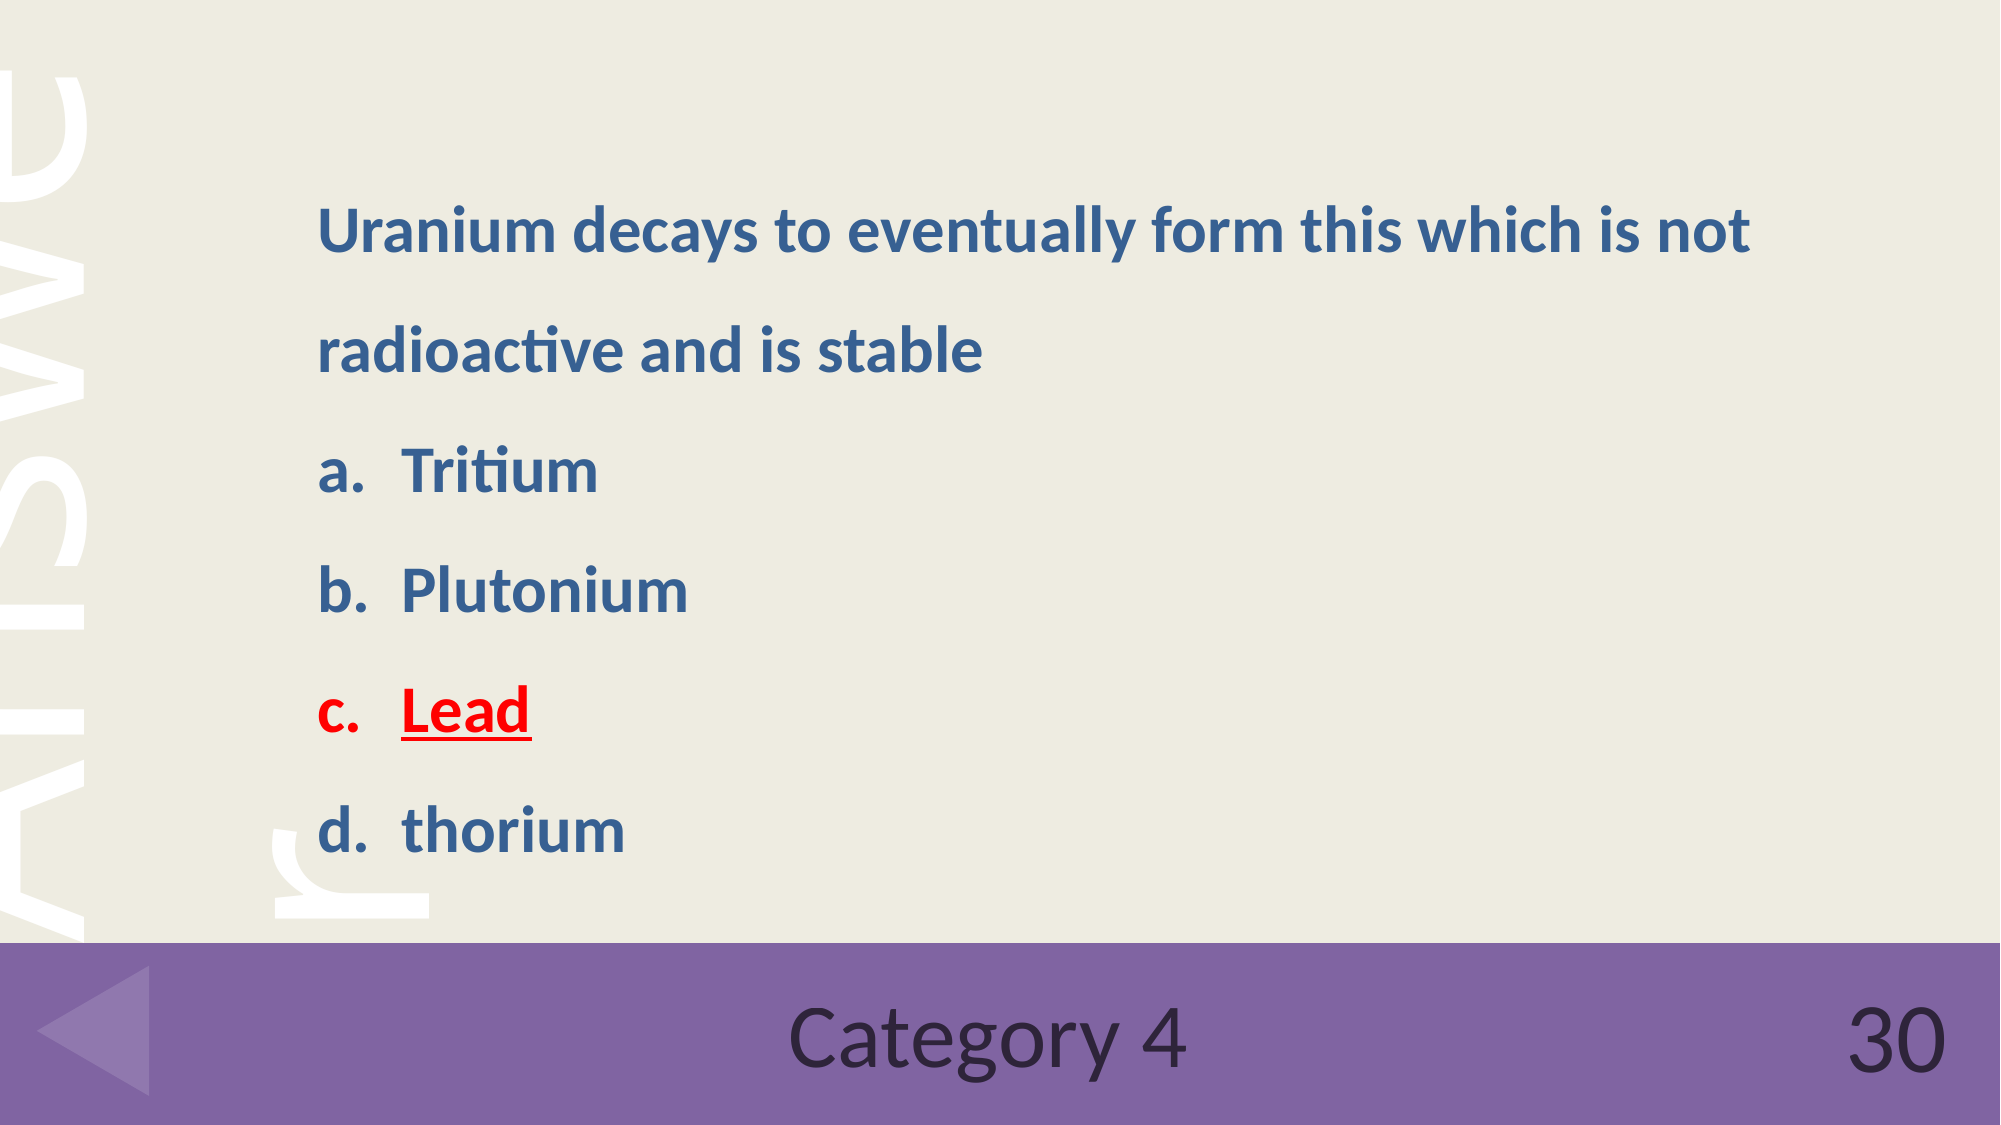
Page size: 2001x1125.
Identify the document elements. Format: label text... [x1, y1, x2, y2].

list 30 [1889, 967, 1963, 1097]
list Uranium decays to eventually form this which is not radioactive and is stable Tritium Plutonium Lead thorium [302, 169, 1862, 843]
title Category 4 [88, 937, 1889, 1125]
